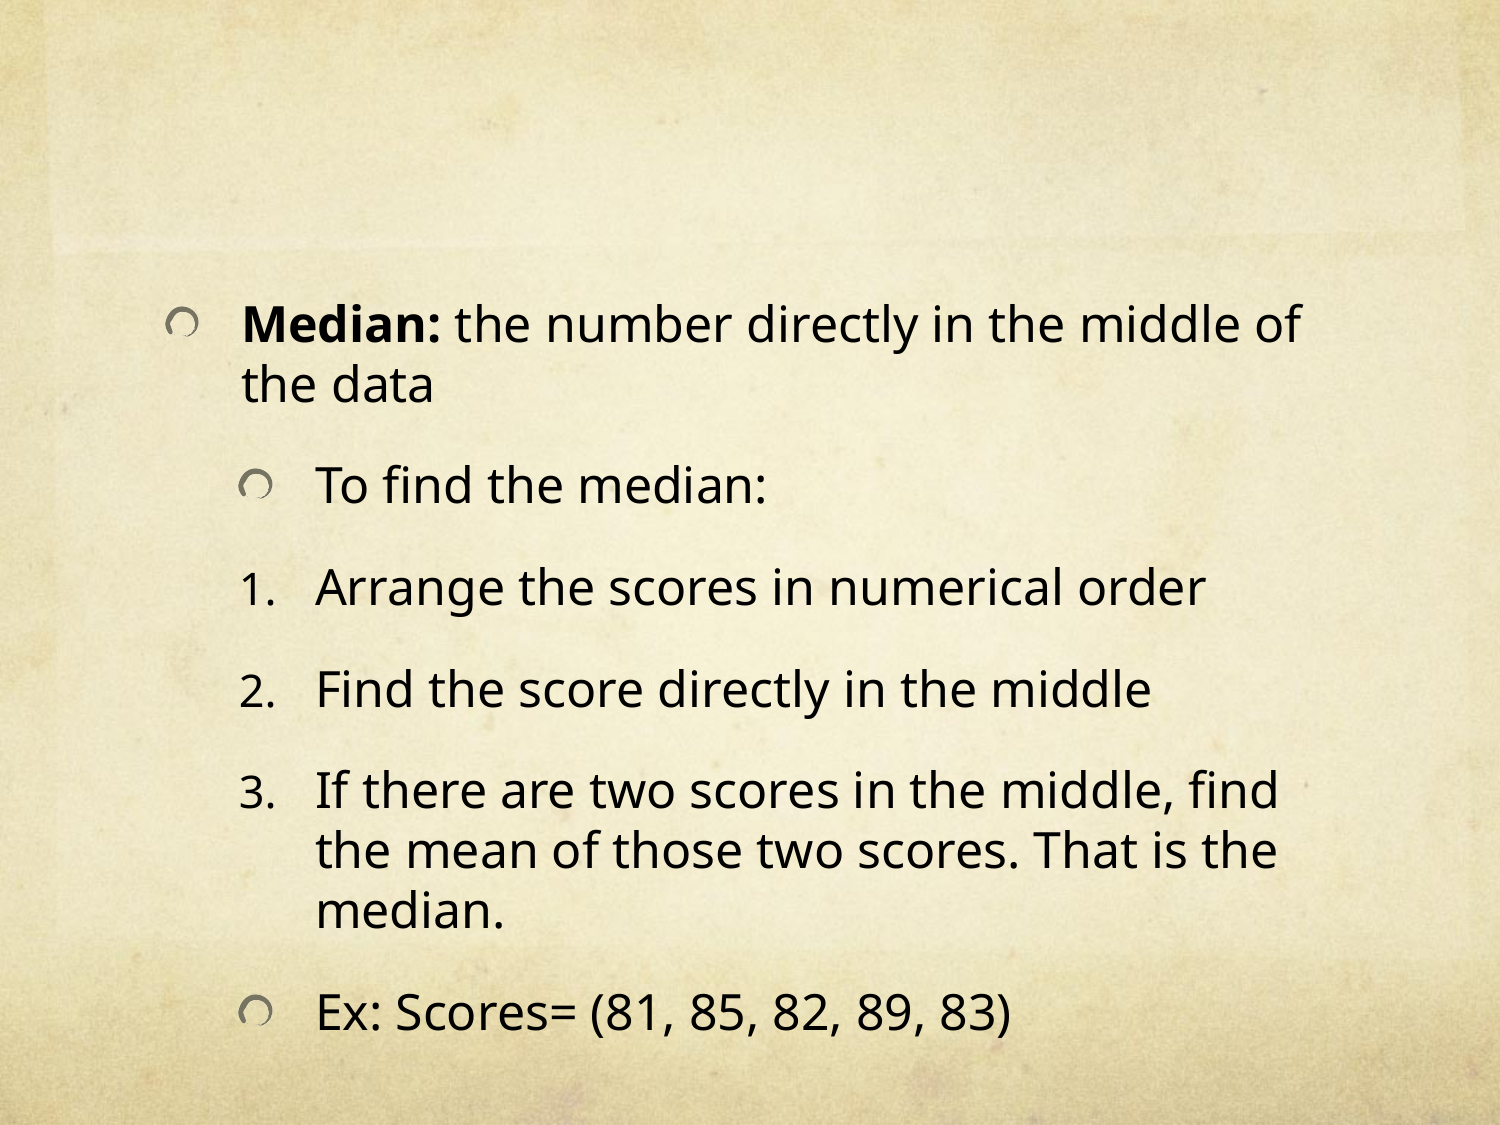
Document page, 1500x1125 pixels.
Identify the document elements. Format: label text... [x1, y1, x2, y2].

picture [0, 0, 1500, 1125]
list Median: the number directly in the middle of the data To find the median: Arrange the scores in numerical order Find the score directly in the middle If there are two scores in the middle, find the mean of those two scores. That is the median. Ex: Scores= (81, 85, 82, 89, 83) [150, 284, 1350, 950]
